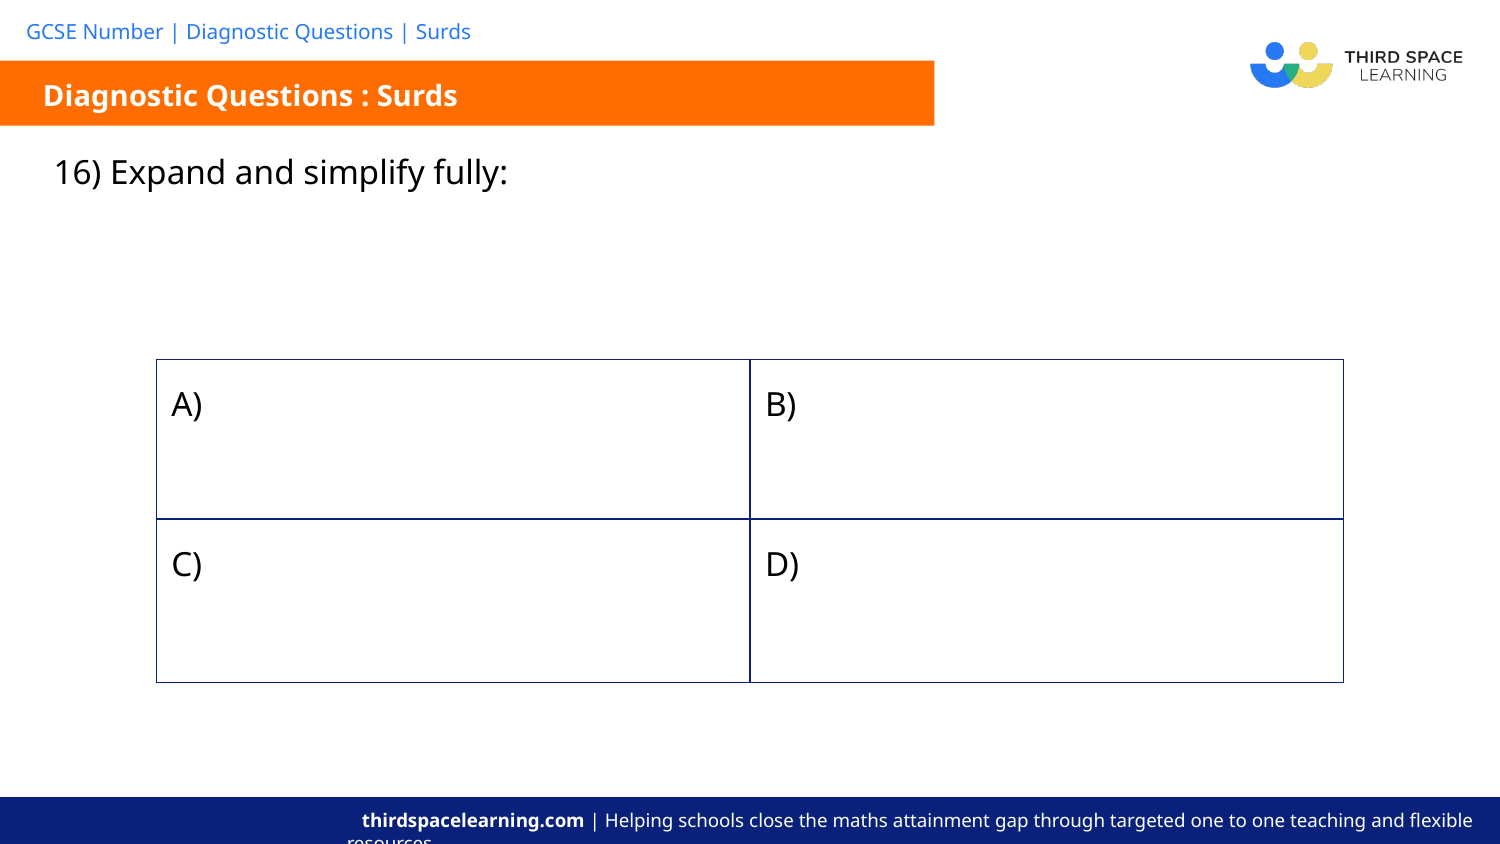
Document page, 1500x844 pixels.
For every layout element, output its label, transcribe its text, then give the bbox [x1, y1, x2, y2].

text_box Diagnostic Questions : Surds [27, 61, 778, 127]
picture [1250, 33, 1465, 99]
